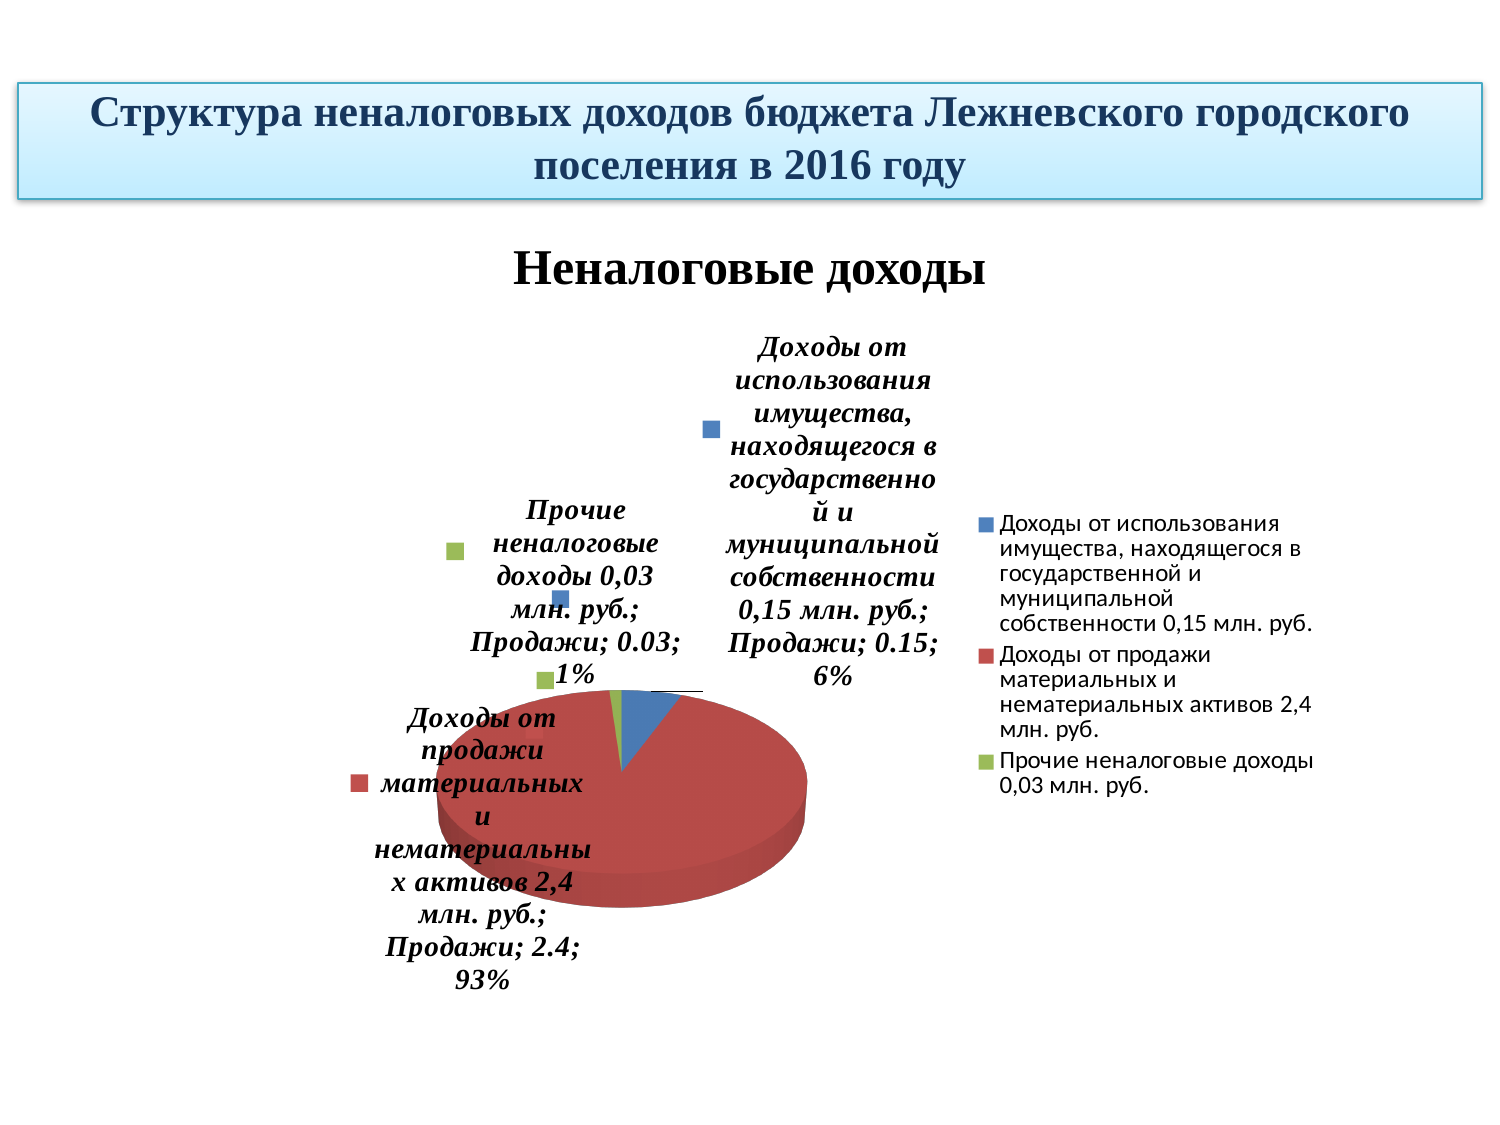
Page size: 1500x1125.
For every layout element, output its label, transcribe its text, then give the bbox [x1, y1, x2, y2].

chart [269, 316, 1337, 997]
text_box Неналоговые доходы [480, 234, 1020, 314]
text_box Структура неналоговых доходов бюджета Лежневского городского поселения в 2016 году [17, 82, 1483, 200]
